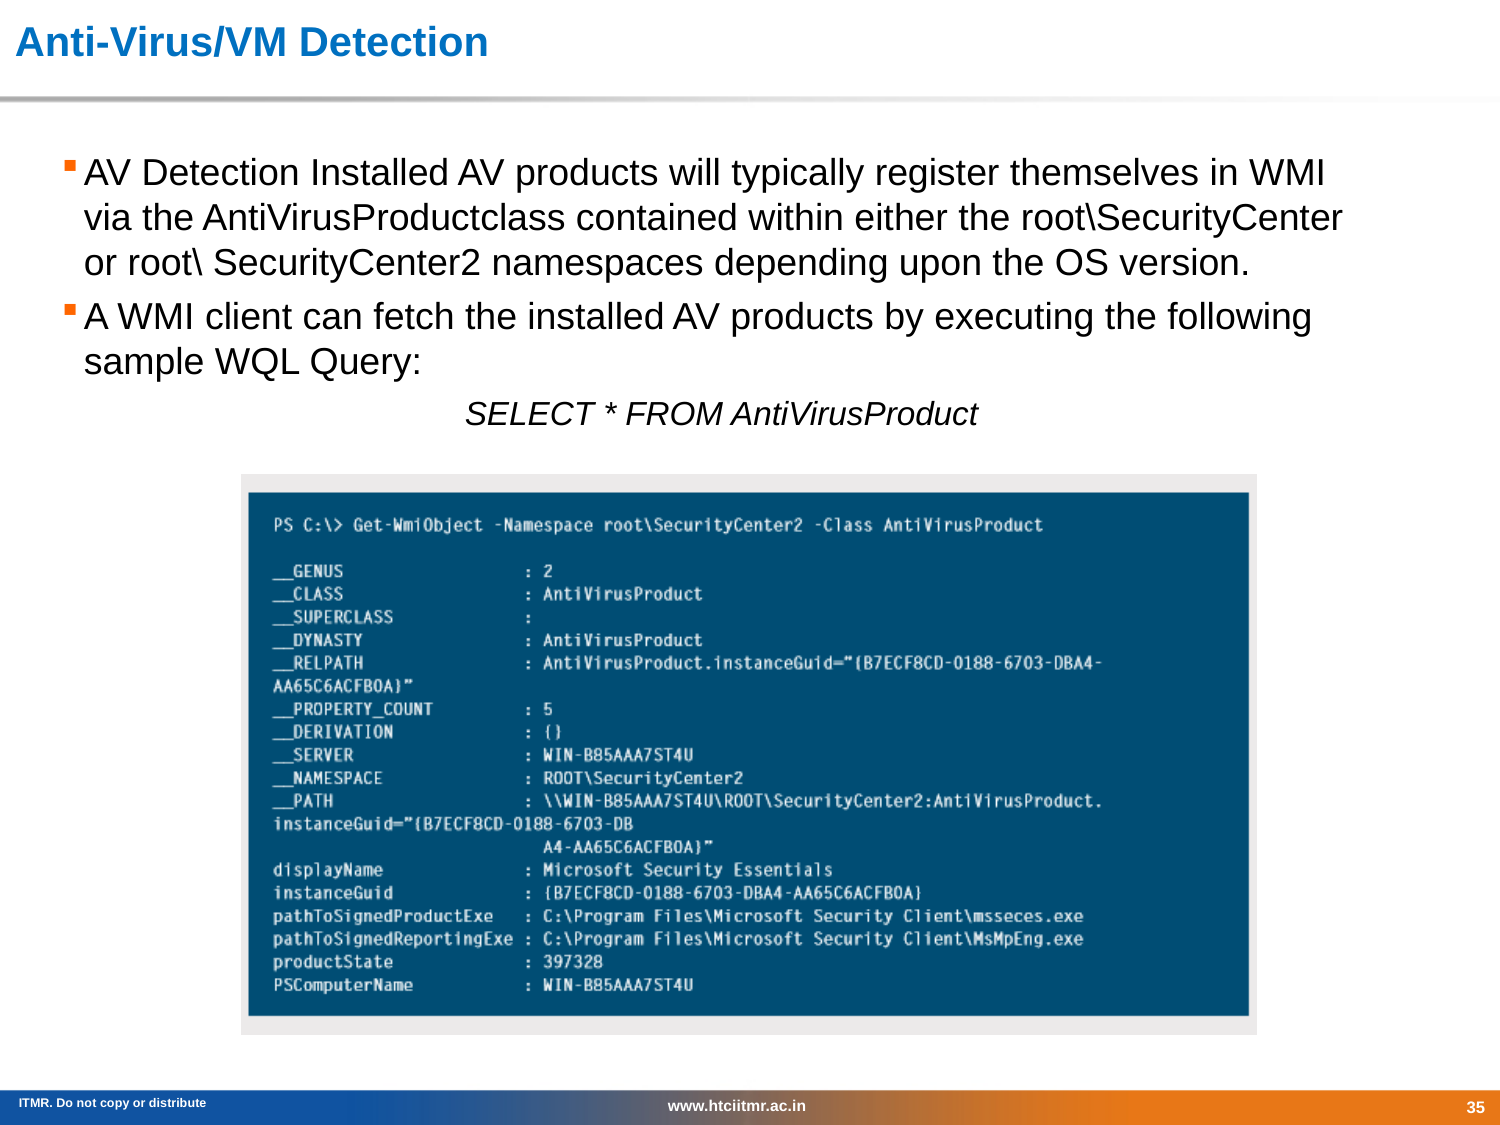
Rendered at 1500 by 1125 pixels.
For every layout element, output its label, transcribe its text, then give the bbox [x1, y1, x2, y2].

list AV Detection Installed AV products will typically register themselves in WMI via the AntiVirusProductclass contained within either the root\SecurityCenter or root\ SecurityCenter2 namespaces depending upon the OS version. A WMI client can fetch the installed AV products by executing the following sample WQL Query: SELECT * FROM AntiVirusProduct [46, 140, 1397, 883]
picture [0, 0, 1500, 1125]
title Anti-Virus/VM Detection [0, 7, 1350, 95]
